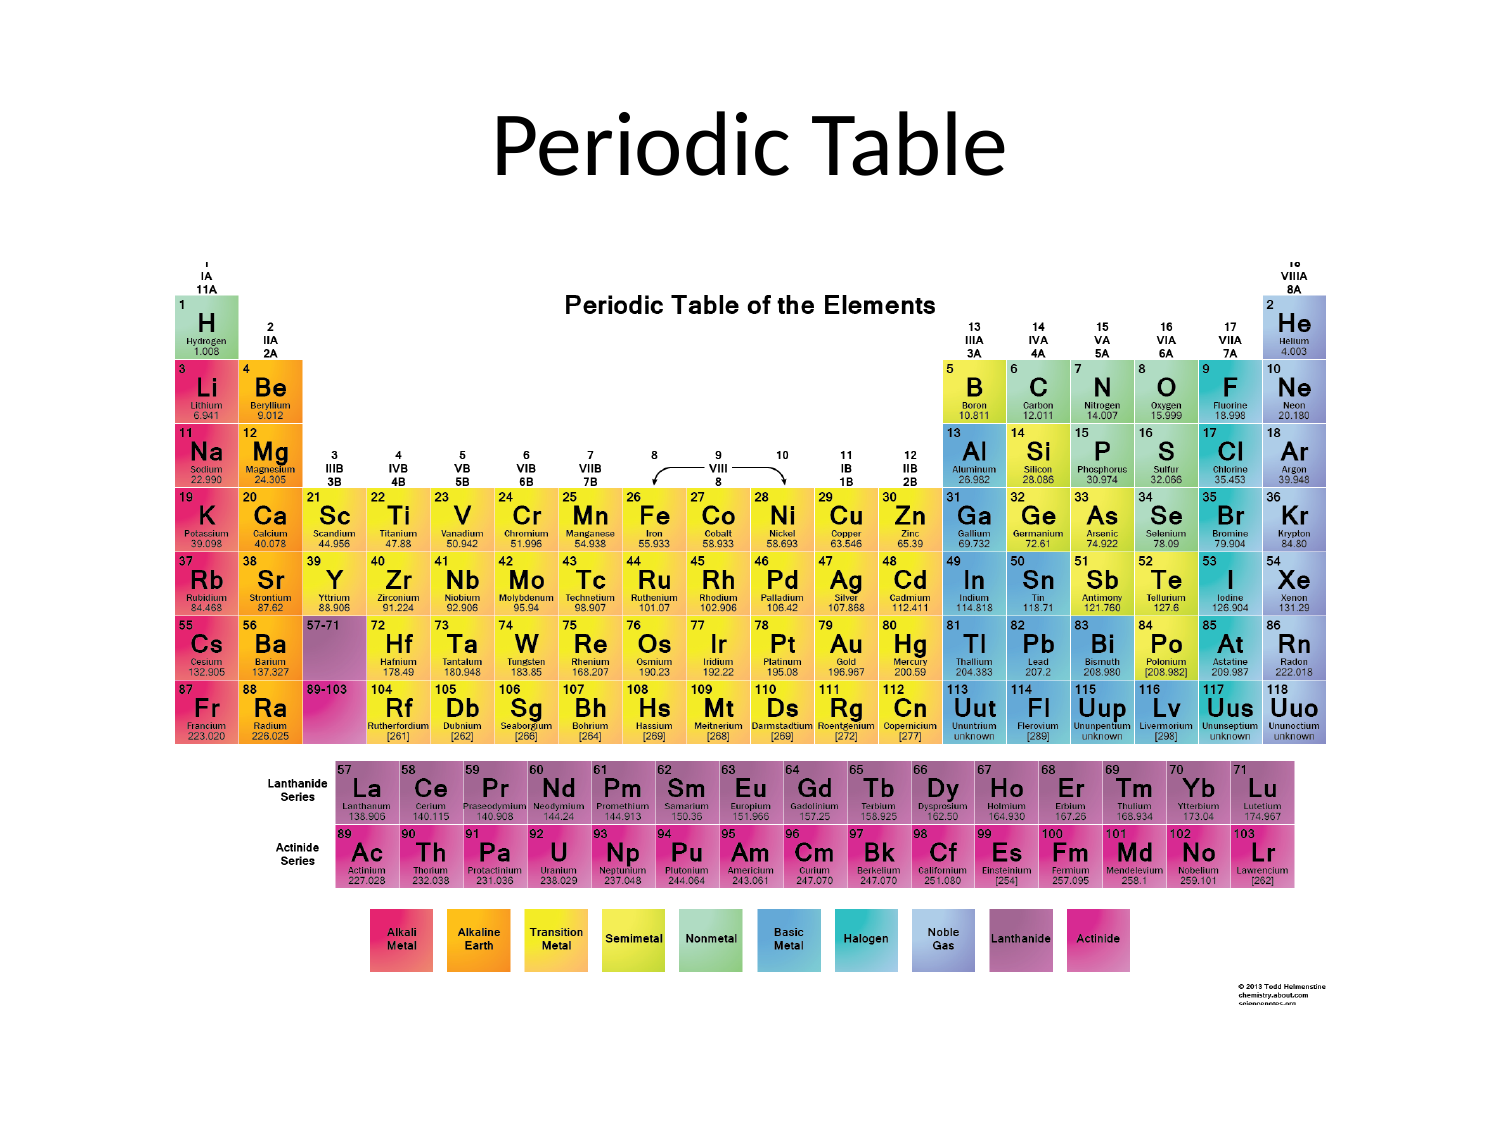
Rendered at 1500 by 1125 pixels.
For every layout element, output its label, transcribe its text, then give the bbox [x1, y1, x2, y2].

title Periodic Table [75, 45, 1425, 233]
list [74, 262, 1426, 1006]
